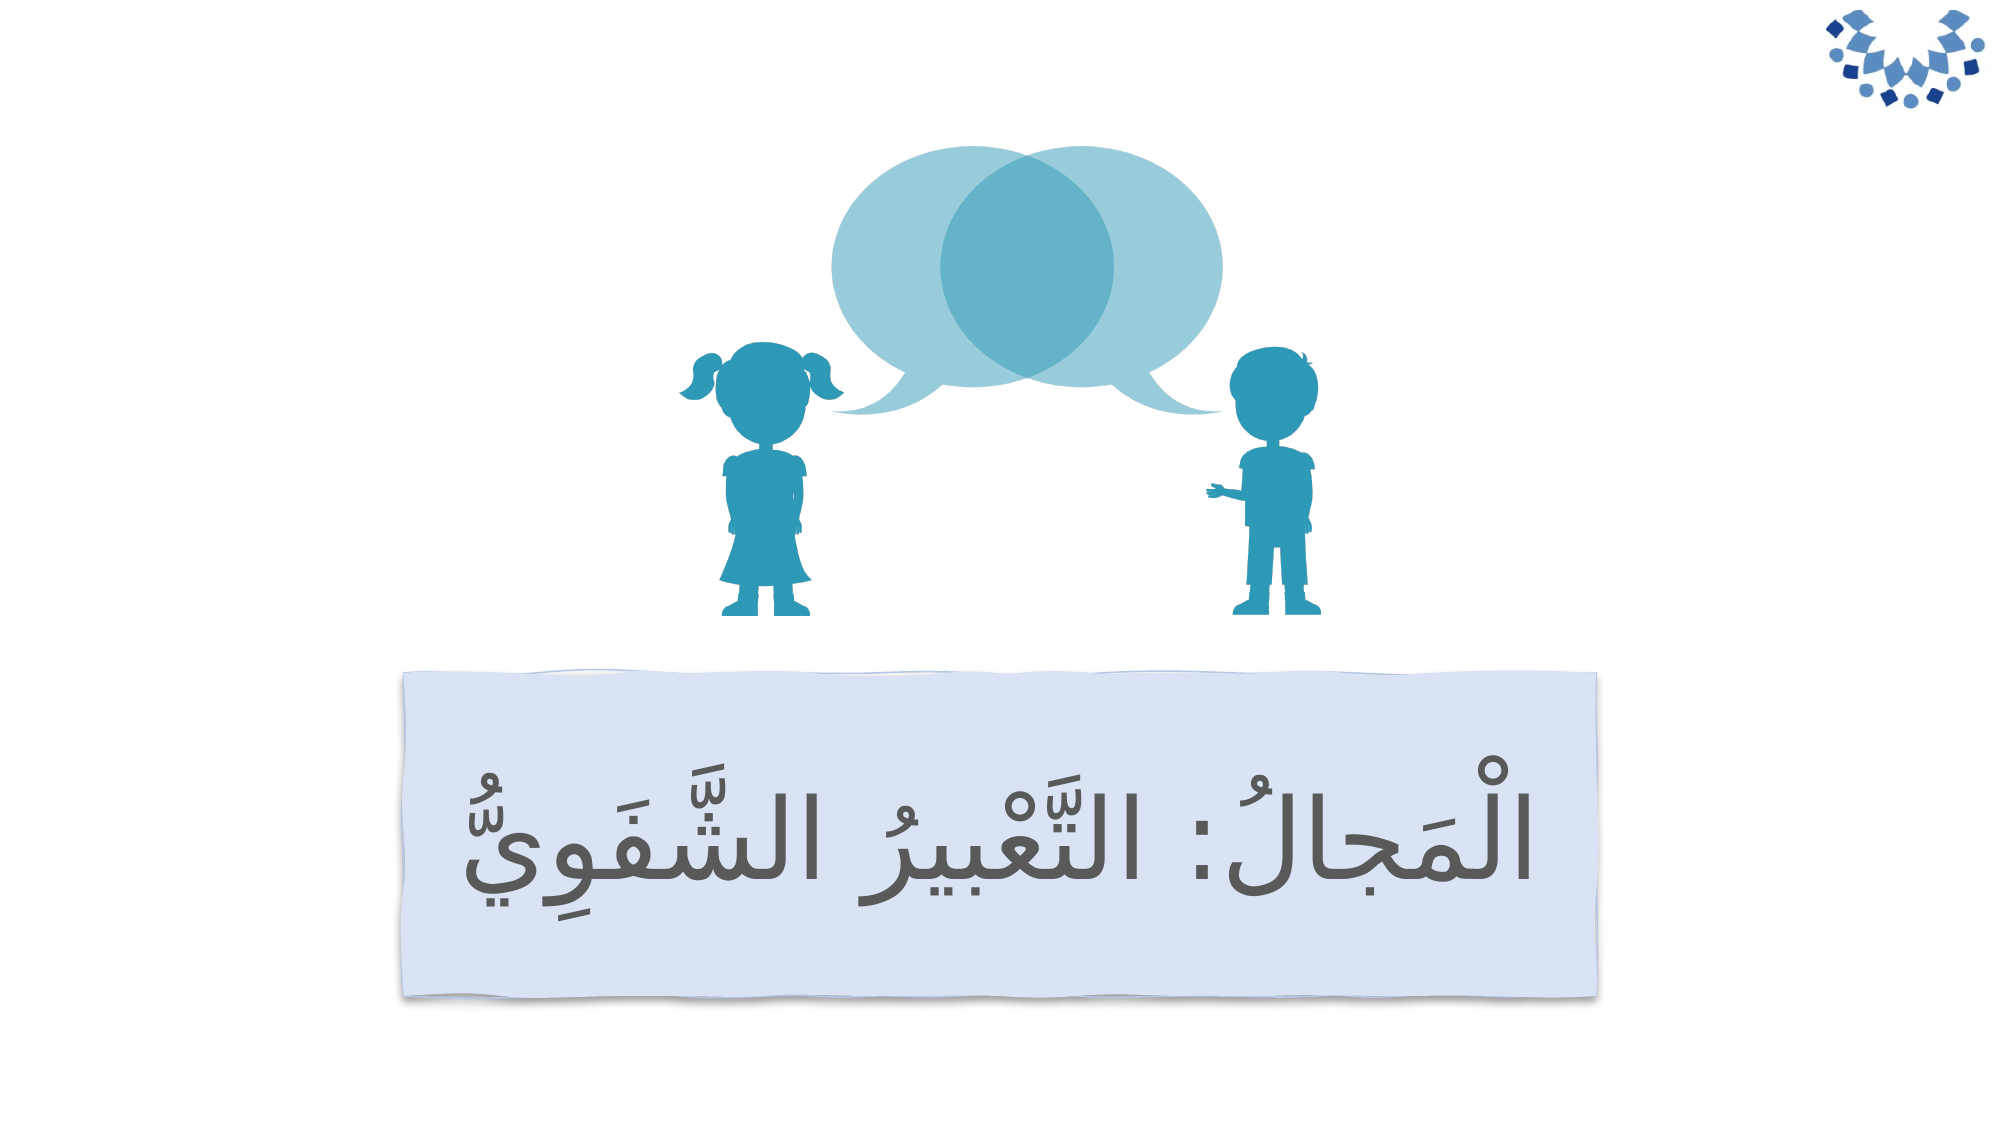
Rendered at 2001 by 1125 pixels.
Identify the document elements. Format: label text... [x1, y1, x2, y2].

text_box الْمَجالُ: التَّعْبيرُ الشَّفَوِيُّ [400, 669, 1599, 999]
picture [679, 146, 1321, 616]
picture [1816, 10, 1992, 114]
